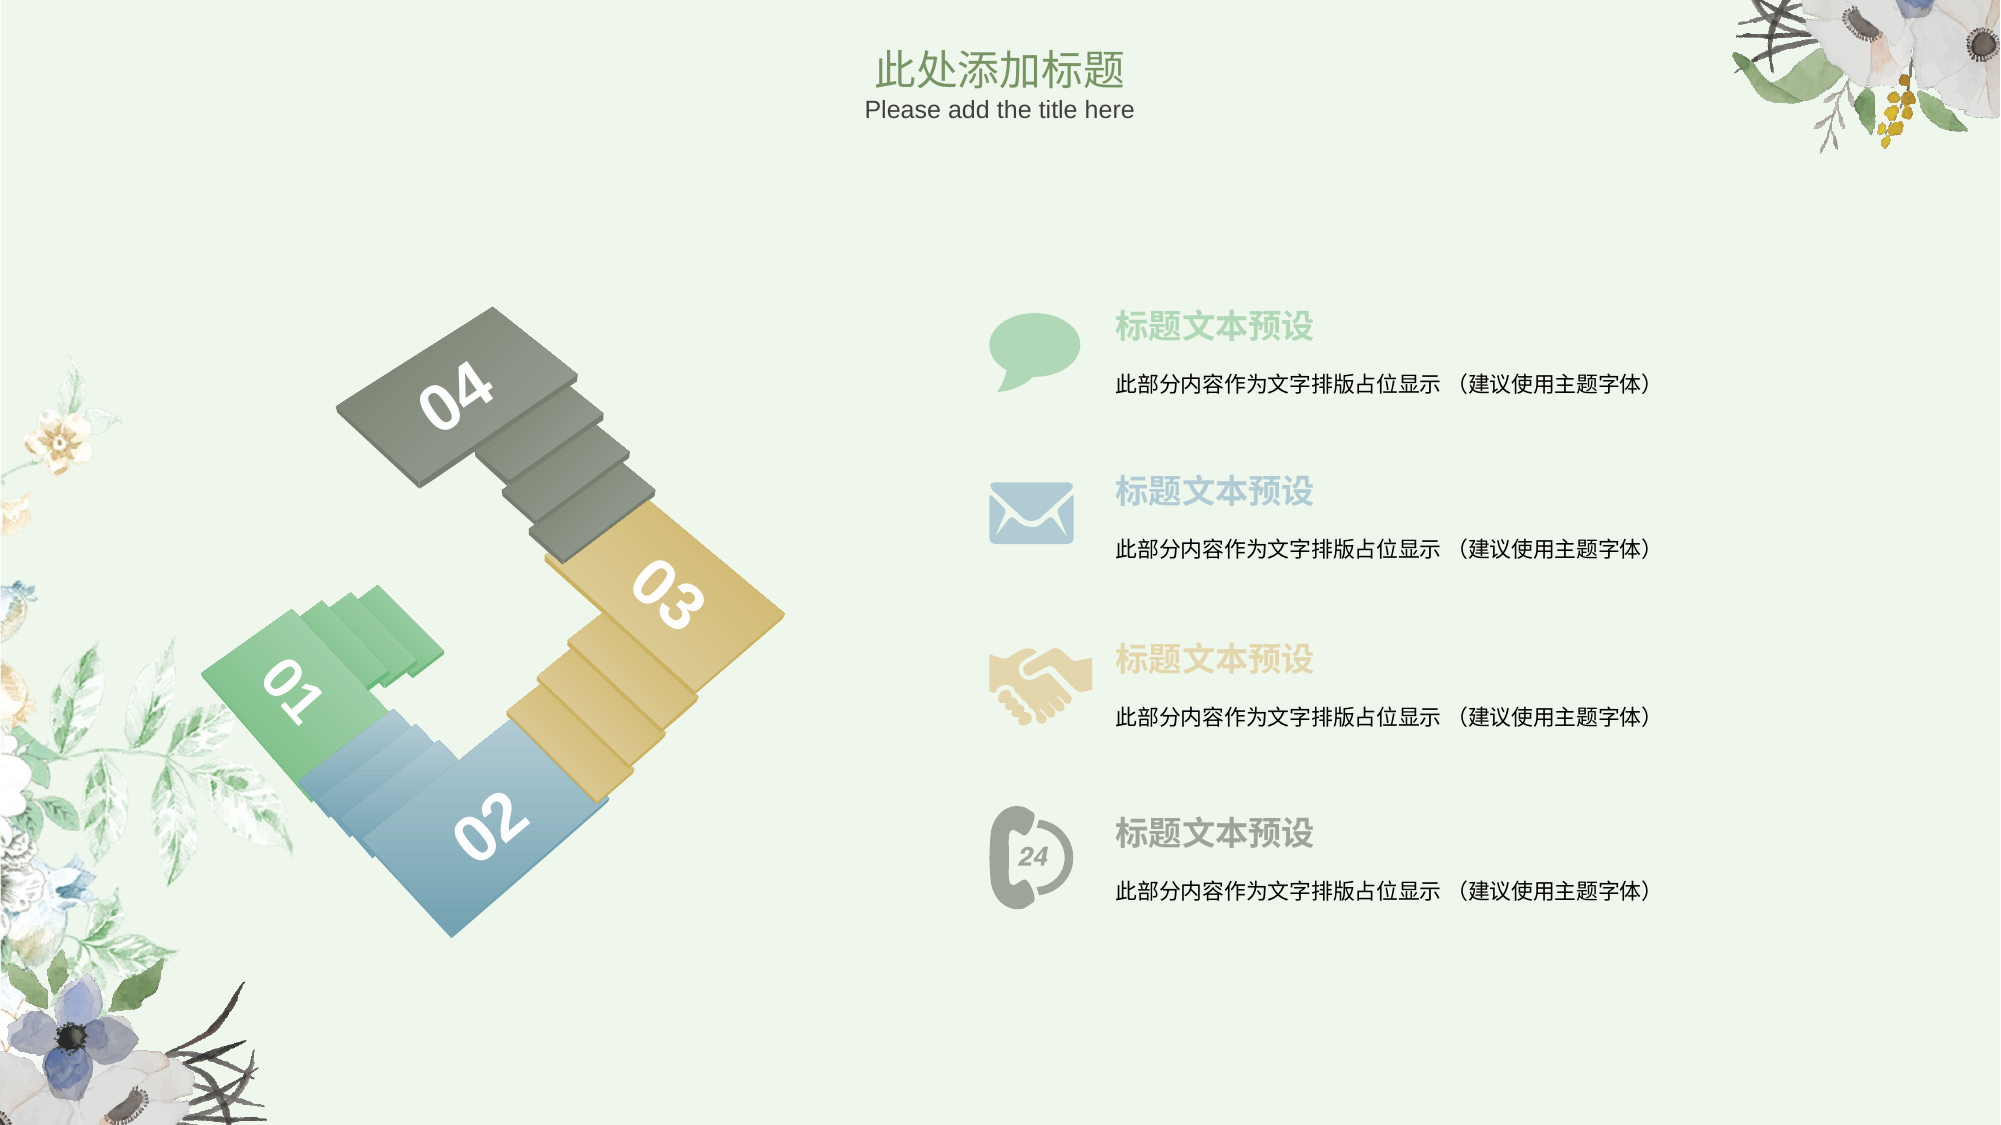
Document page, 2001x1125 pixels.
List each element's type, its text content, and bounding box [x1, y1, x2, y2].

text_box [1092, 630, 1821, 743]
text_box [1036, 819, 1074, 896]
text_box 此处添加标题 [858, 36, 1142, 85]
text_box [989, 494, 1074, 545]
text_box [989, 313, 1081, 392]
text_box [989, 648, 1072, 724]
picture [0, 0, 2000, 1125]
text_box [1092, 462, 1821, 575]
text_box [1033, 846, 1048, 866]
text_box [201, 306, 786, 939]
text_box [1023, 648, 1092, 692]
text_box Please add the title here [749, 85, 1251, 131]
text_box [989, 805, 1035, 910]
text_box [1092, 804, 1821, 917]
text_box [998, 689, 1032, 726]
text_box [1092, 297, 1821, 410]
text_box [990, 482, 1073, 522]
